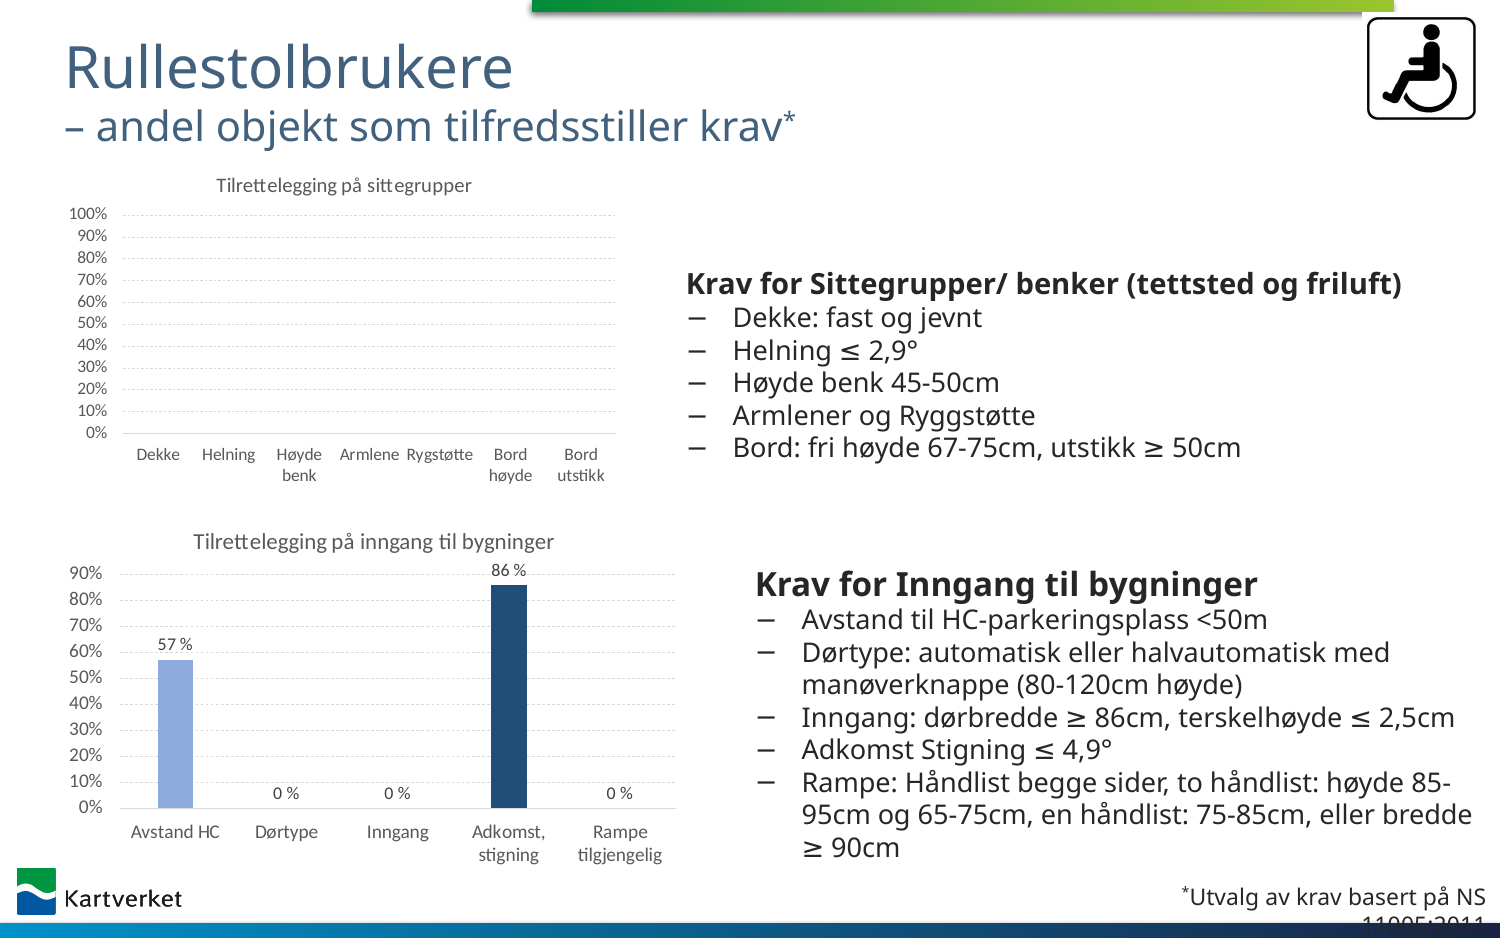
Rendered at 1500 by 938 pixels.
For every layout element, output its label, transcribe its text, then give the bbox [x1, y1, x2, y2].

text_box Krav for Inngang til bygninger Avstand til HC-parkeringsplass <50m Dørtype: automatisk eller halvautomatisk med manøverknappe (80-120cm høyde) Inngang: dørbredde ≥ 86cm, terskelhøyde ≤ 2,5cm Adkomst Stigning ≤ 4,9° Rampe: Håndlist begge sider, to håndlist: høyde 85-95cm og 65-75cm, en håndlist: 75-85cm, eller bredde ≥ 90cm [740, 555, 1491, 870]
text_box Rullestolbrukere – andel objekt som tilfredsstiller krav* [49, 25, 1431, 158]
text_box *Utvalg av krav basert på NS 11005:2011 [1068, 873, 1500, 938]
picture [62, 166, 626, 492]
picture [62, 520, 687, 874]
text_box Krav for Sittegrupper/ benker (tettsted og friluft) Dekke: fast og jevnt Helning ≤ 2,9° Høyde benk 45-50cm Armlener og Ryggstøtte Bord: fri høyde 67-75cm, utstikk ≥ 50cm [670, 258, 1418, 471]
picture [1362, 12, 1481, 126]
